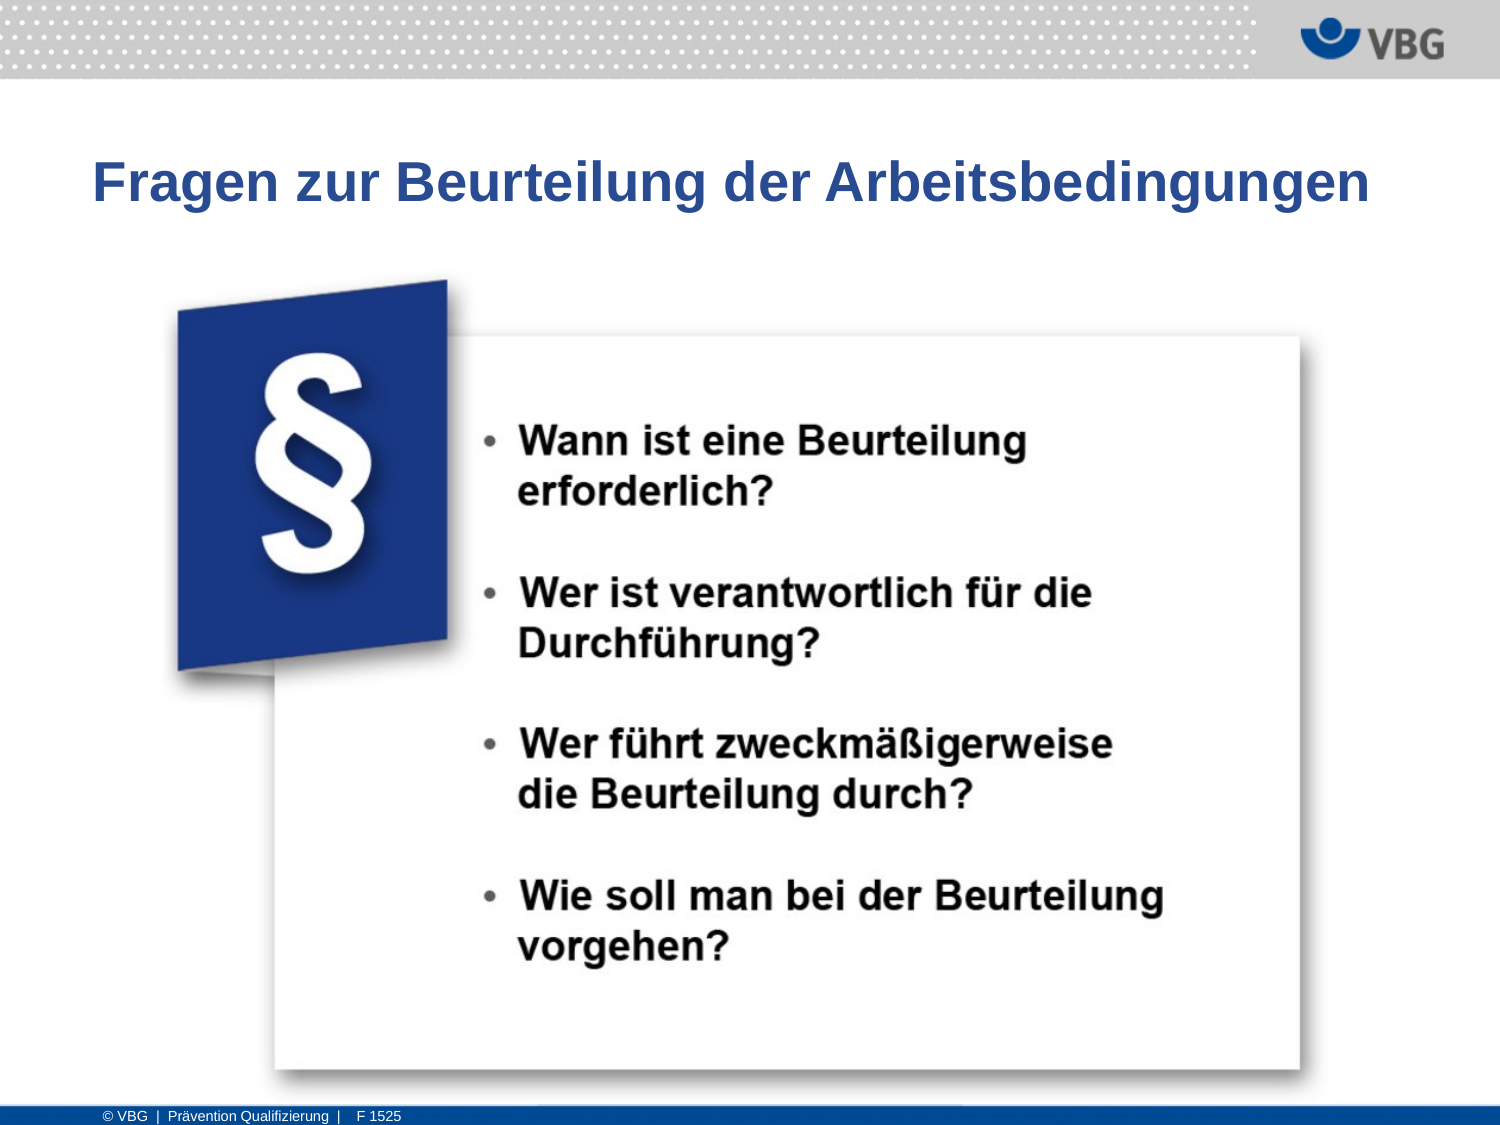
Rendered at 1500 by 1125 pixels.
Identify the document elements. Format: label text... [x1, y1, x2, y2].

title Fragen zur Beurteilung der Arbeitsbedingungen [92, 112, 1410, 254]
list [162, 270, 1338, 1104]
picture [0, 0, 1500, 1125]
list F 1525 [356, 1108, 547, 1125]
